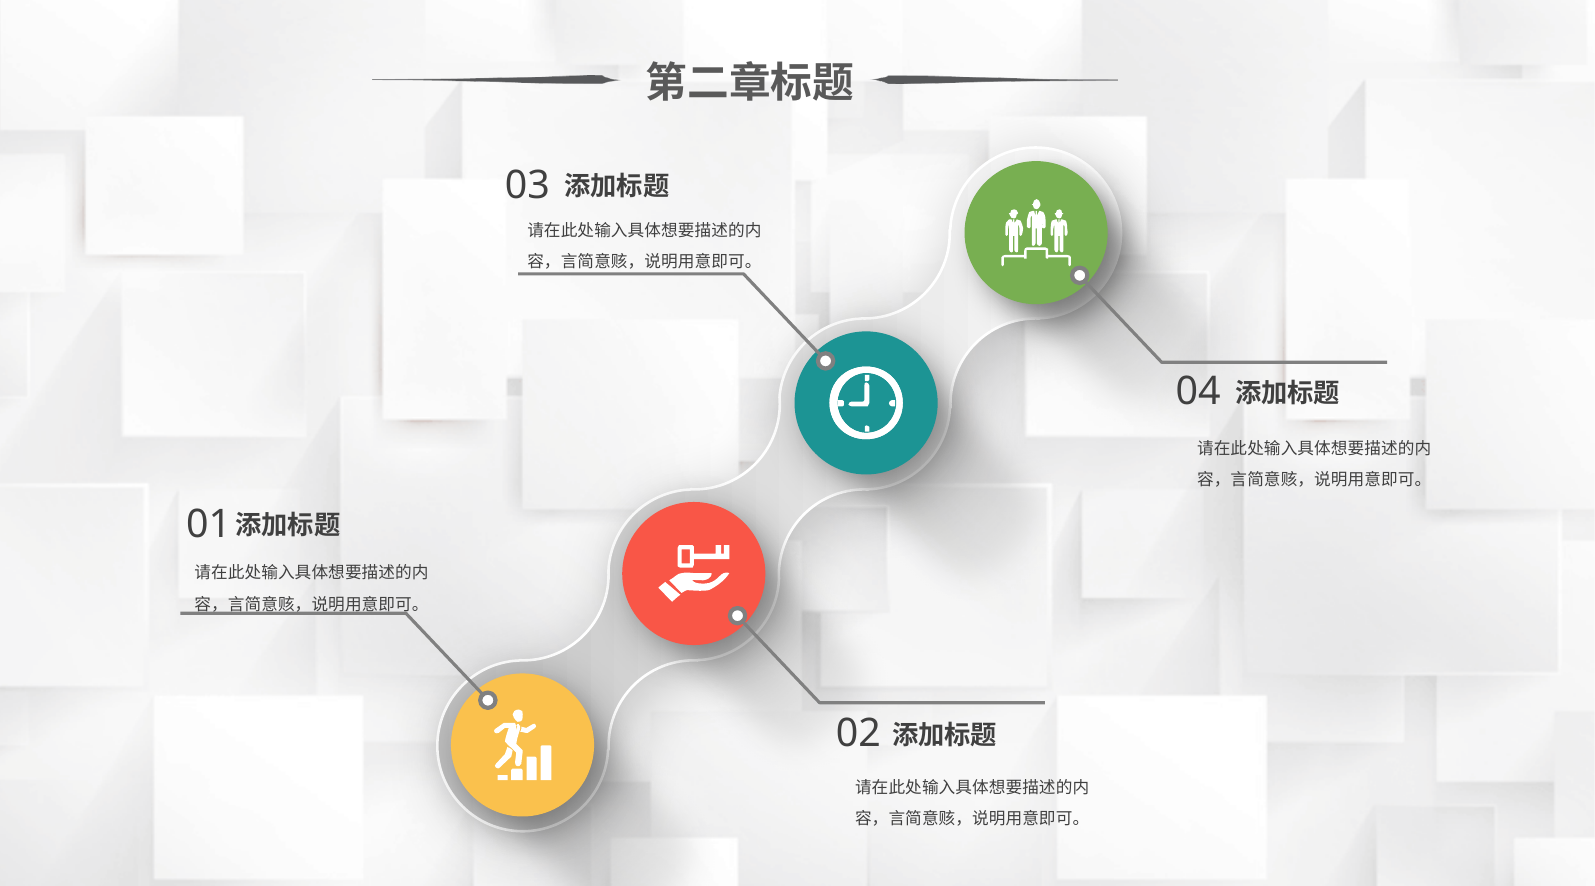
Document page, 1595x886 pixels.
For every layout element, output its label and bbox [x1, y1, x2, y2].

text_box [450, 643, 687, 886]
text_box [621, 470, 858, 804]
text_box [490, 151, 804, 277]
text_box [820, 699, 1131, 833]
text_box [1071, 267, 1388, 363]
picture [0, 0, 1595, 886]
text_box [180, 612, 496, 708]
text_box [964, 128, 1203, 461]
text_box [794, 302, 1033, 606]
text_box [1160, 357, 1473, 494]
text_box [517, 273, 834, 369]
text_box [729, 607, 1046, 703]
text_box [171, 490, 471, 619]
